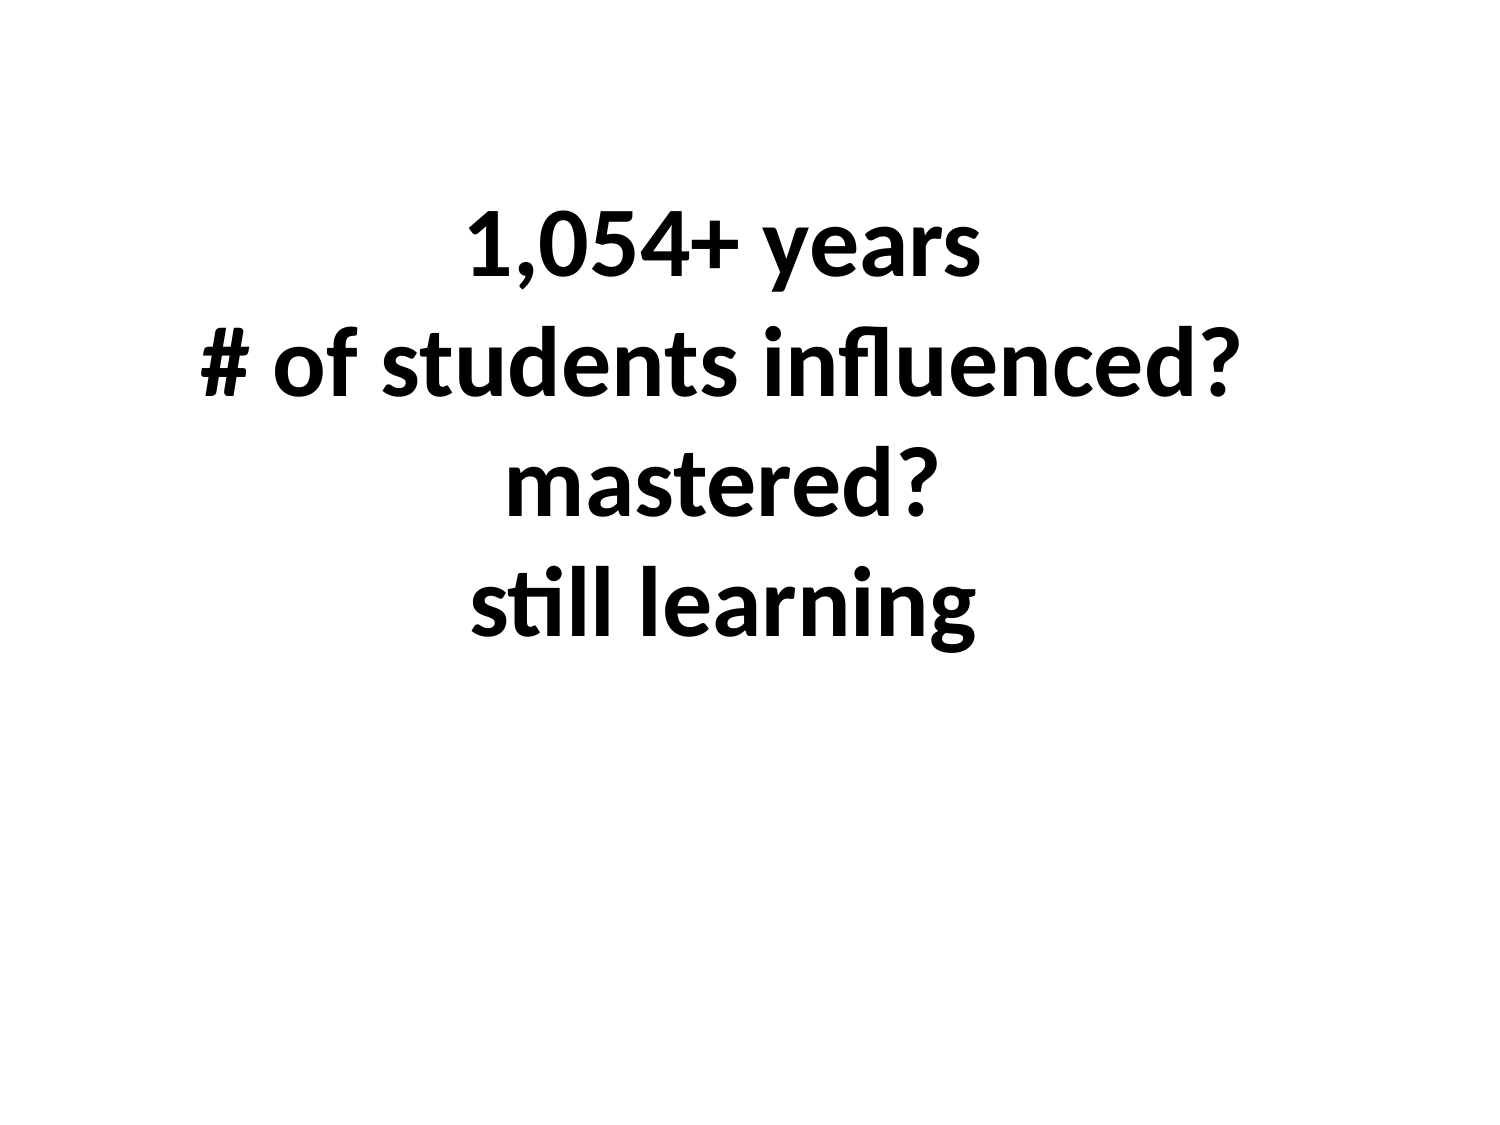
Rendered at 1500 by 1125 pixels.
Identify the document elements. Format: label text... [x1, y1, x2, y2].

title 1,054+ years # of students influenced? mastered? still learning [47, 111, 1398, 842]
